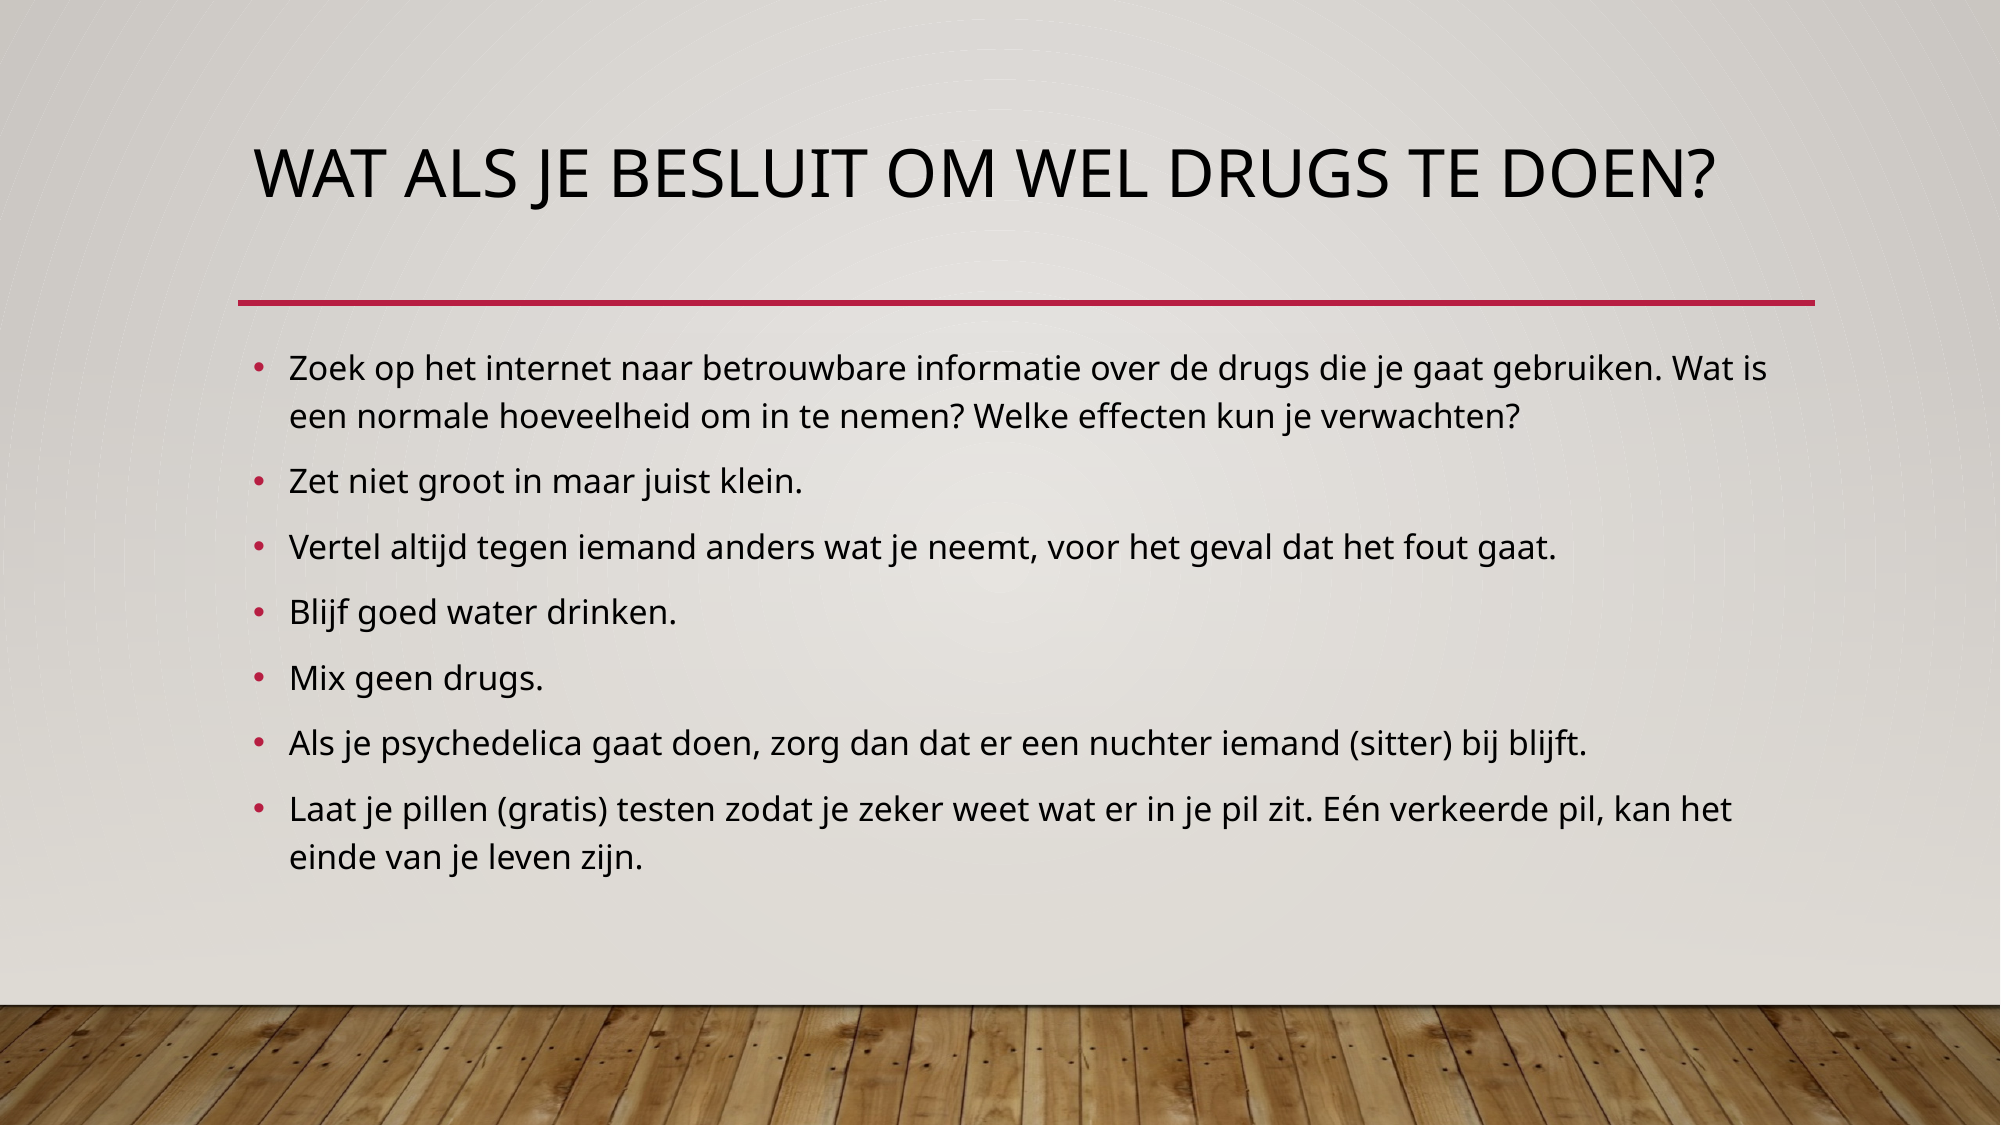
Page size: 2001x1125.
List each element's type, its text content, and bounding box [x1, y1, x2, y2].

picture [0, 1005, 2000, 1125]
list Zoek op het internet naar betrouwbare informatie over de drugs die je gaat gebruiken. Wat is een normale hoeveelheid om in te nemen? Welke effecten kun je verwachten? Zet niet groot in maar juist klein. Vertel altijd tegen iemand anders wat je neemt, voor het geval dat het fout gaat. Blijf goed water drinken. Mix geen drugs. Als je psychedelica gaat doen, zorg dan dat er een nuchter iemand (sitter) bij blijft. Laat je pillen (gratis) testen zodat je zeker weet wat er in je pil zit. Eén verkeerde pil, kan het einde van je leven zijn. [238, 330, 1814, 897]
title Wat als je besluit om wel drugs te doen? [238, 131, 1814, 305]
